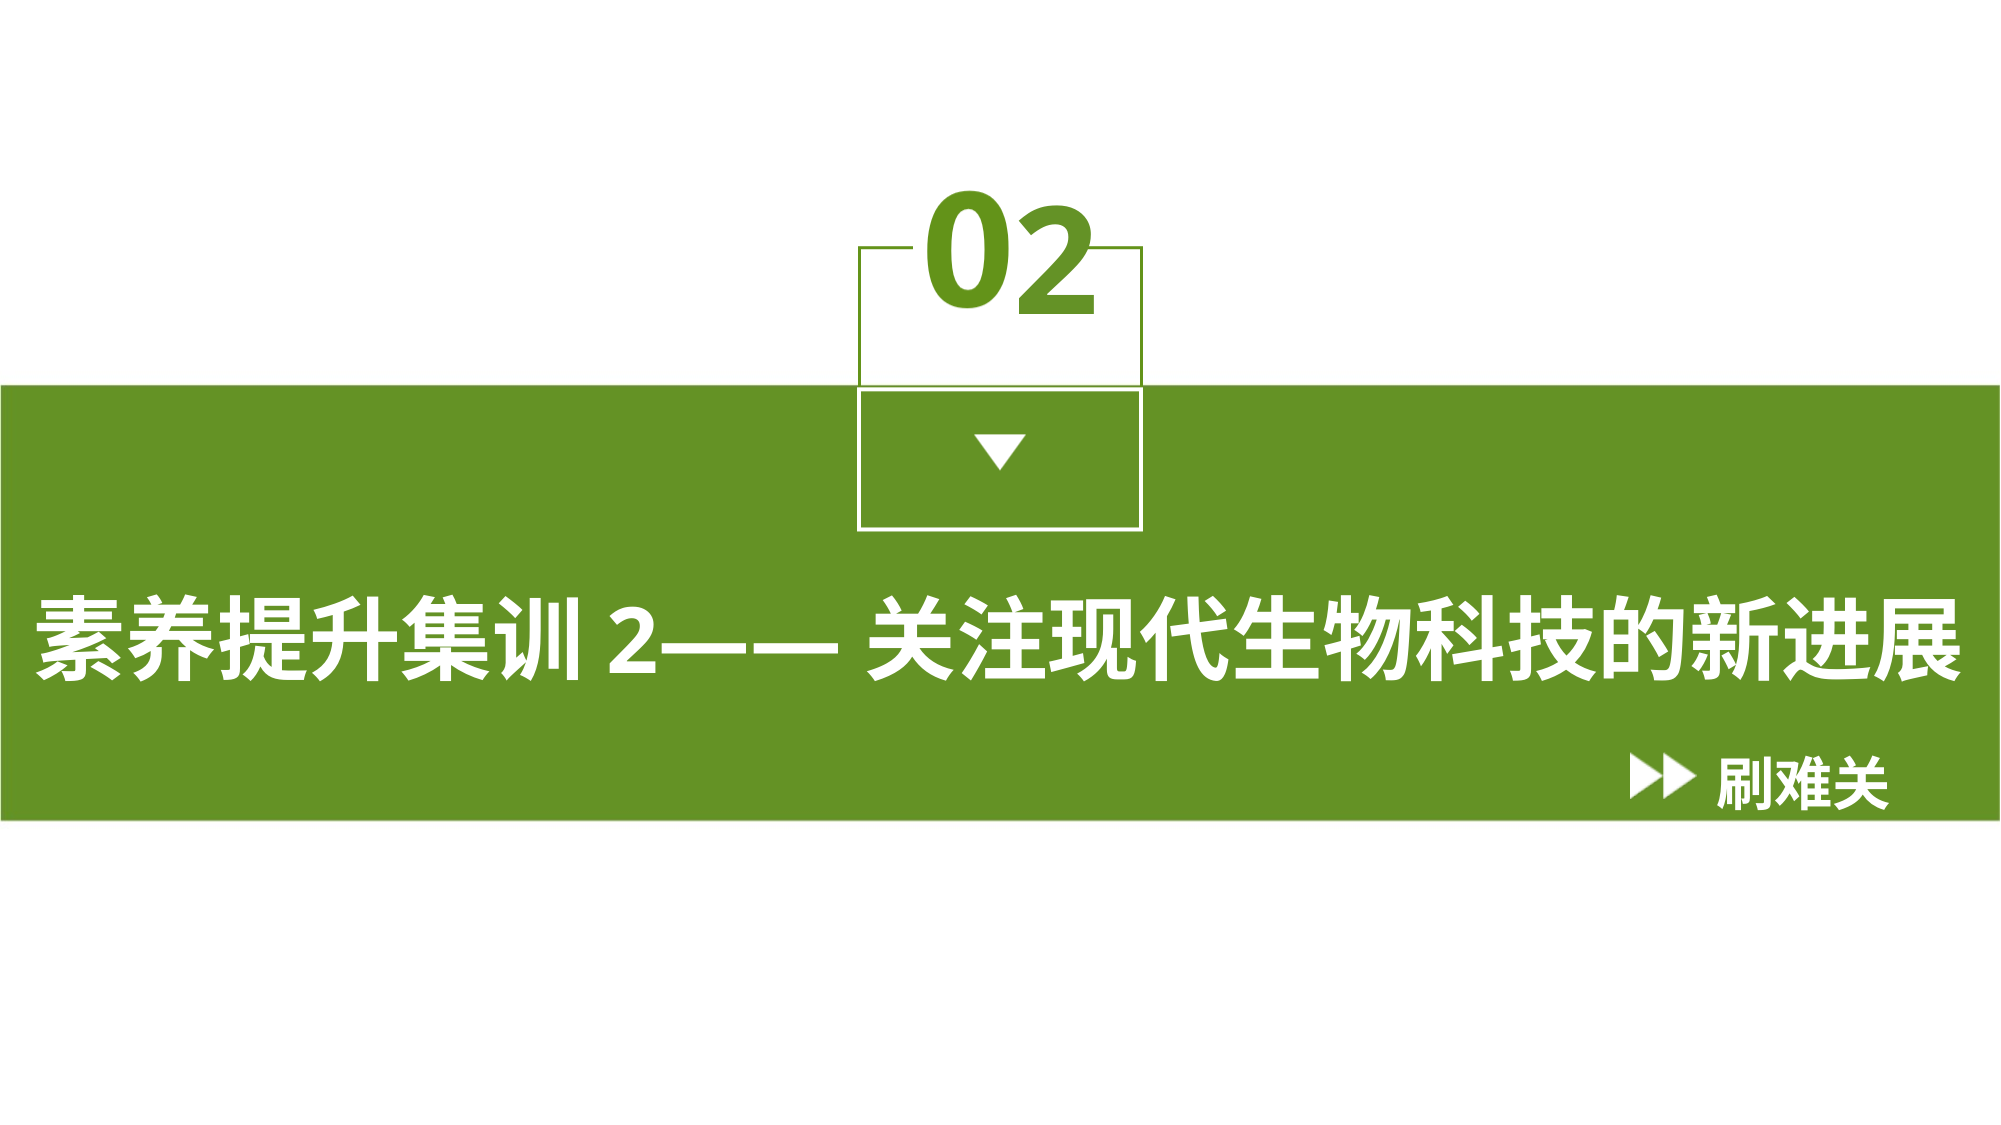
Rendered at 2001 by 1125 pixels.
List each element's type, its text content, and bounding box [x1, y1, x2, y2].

text_box 2 [1013, 156, 1173, 353]
text_box 素养提升集训2——关注现代生物科技的新进展 [0, 572, 2000, 699]
picture [0, 699, 2000, 1125]
picture [0, 0, 2000, 572]
text_box 刷难关 [1715, 718, 1997, 812]
